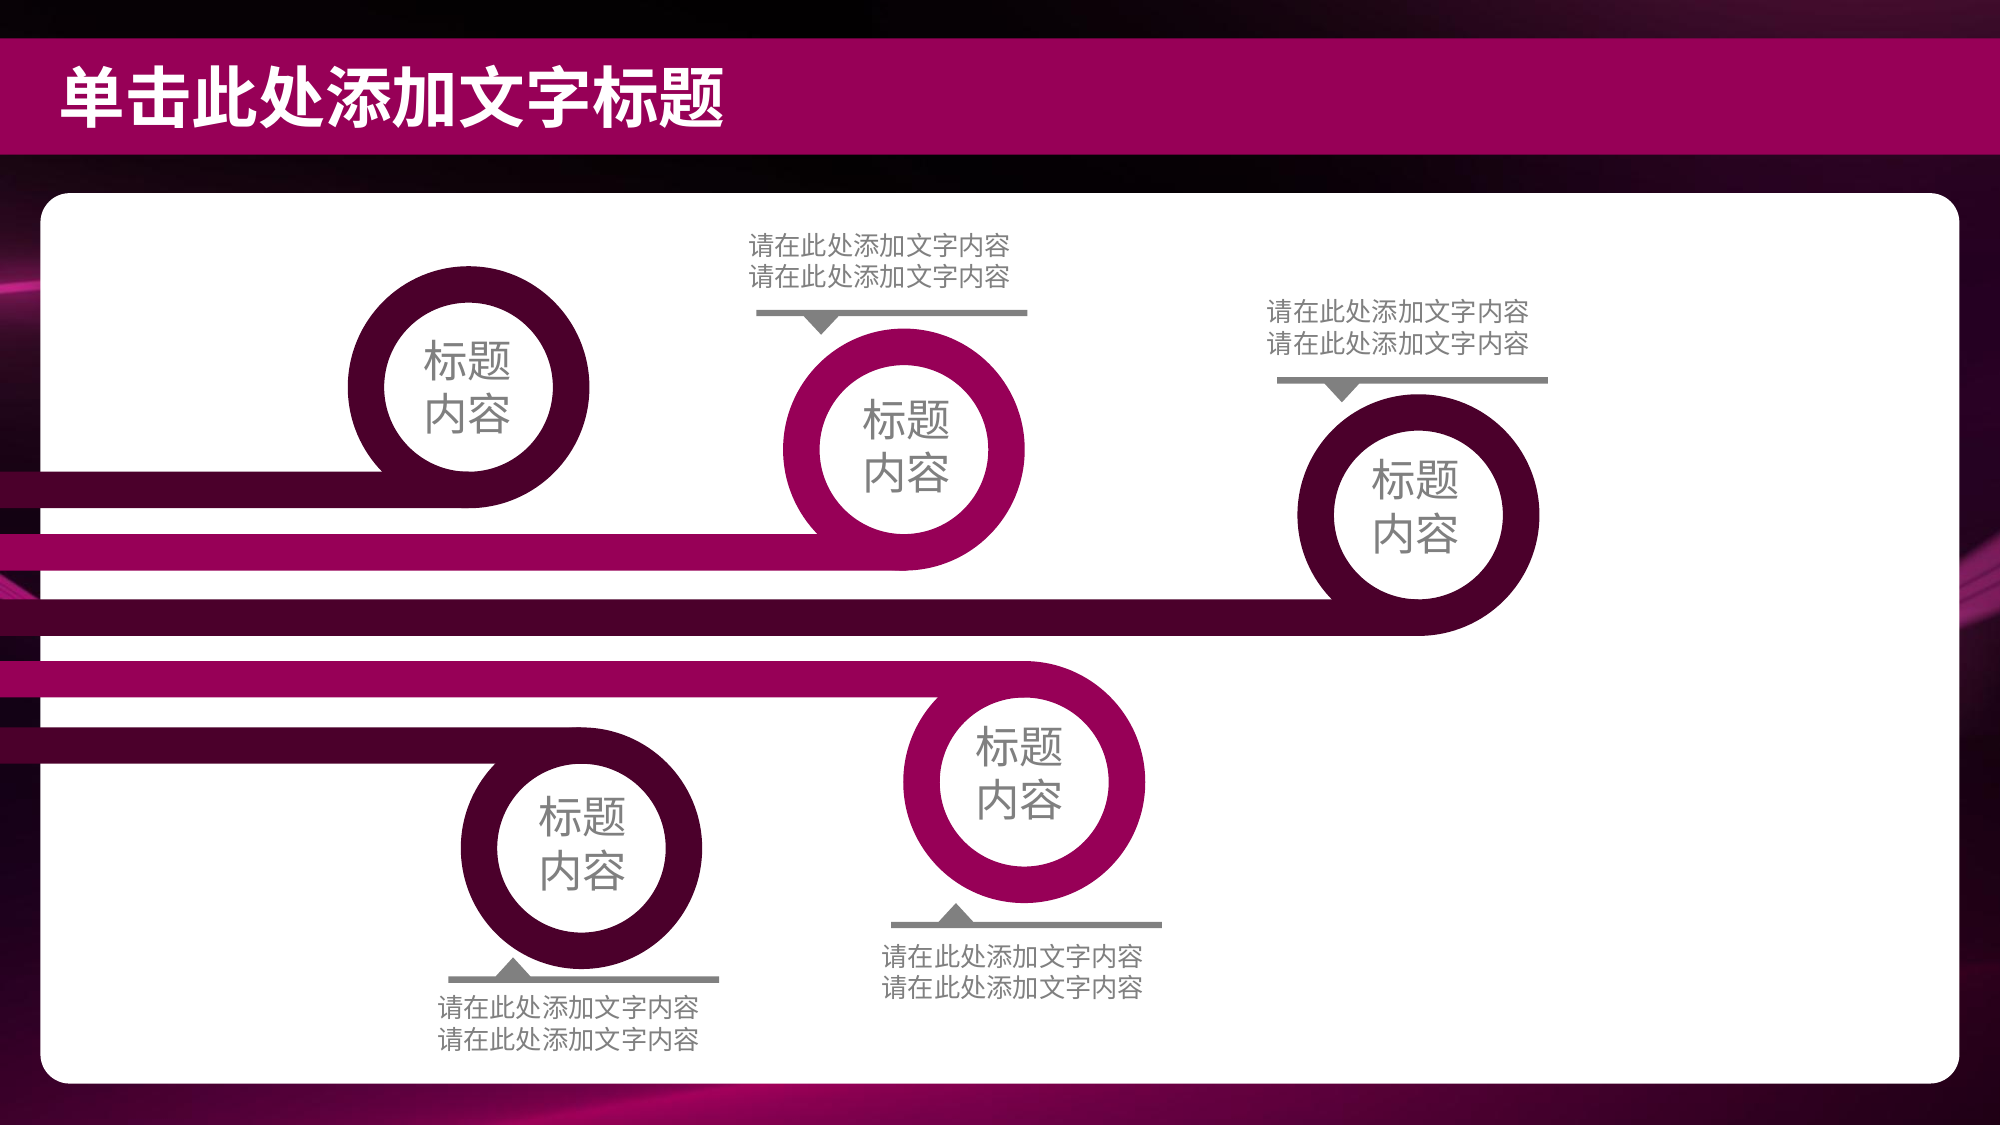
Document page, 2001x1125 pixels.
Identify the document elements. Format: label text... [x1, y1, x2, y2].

text_box [891, 904, 1162, 929]
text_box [460, 727, 703, 970]
text_box [0, 534, 783, 571]
text_box [448, 970, 720, 983]
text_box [903, 661, 1146, 904]
picture [0, 0, 2000, 38]
picture [0, 698, 40, 727]
text_box 请在此处添加文字内容请在此处添加文字内容 [1252, 288, 1564, 366]
text_box [0, 471, 347, 509]
picture [0, 636, 40, 661]
text_box [0, 599, 1297, 636]
text_box [1277, 377, 1548, 394]
picture [0, 571, 40, 599]
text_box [783, 328, 1025, 571]
text_box 请在此处添加文字内容请在此处添加文字内容 [733, 221, 1045, 300]
picture [0, 509, 40, 534]
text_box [1297, 394, 1540, 636]
text_box 请在此处添加文字内容请在此处添加文字内容 [422, 984, 734, 1062]
text_box [756, 309, 1028, 328]
text_box [0, 661, 903, 698]
picture [0, 155, 2000, 1125]
text_box 请在此处添加文字内容请在此处添加文字内容 [866, 932, 1178, 1011]
text_box [0, 727, 460, 764]
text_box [347, 266, 590, 509]
